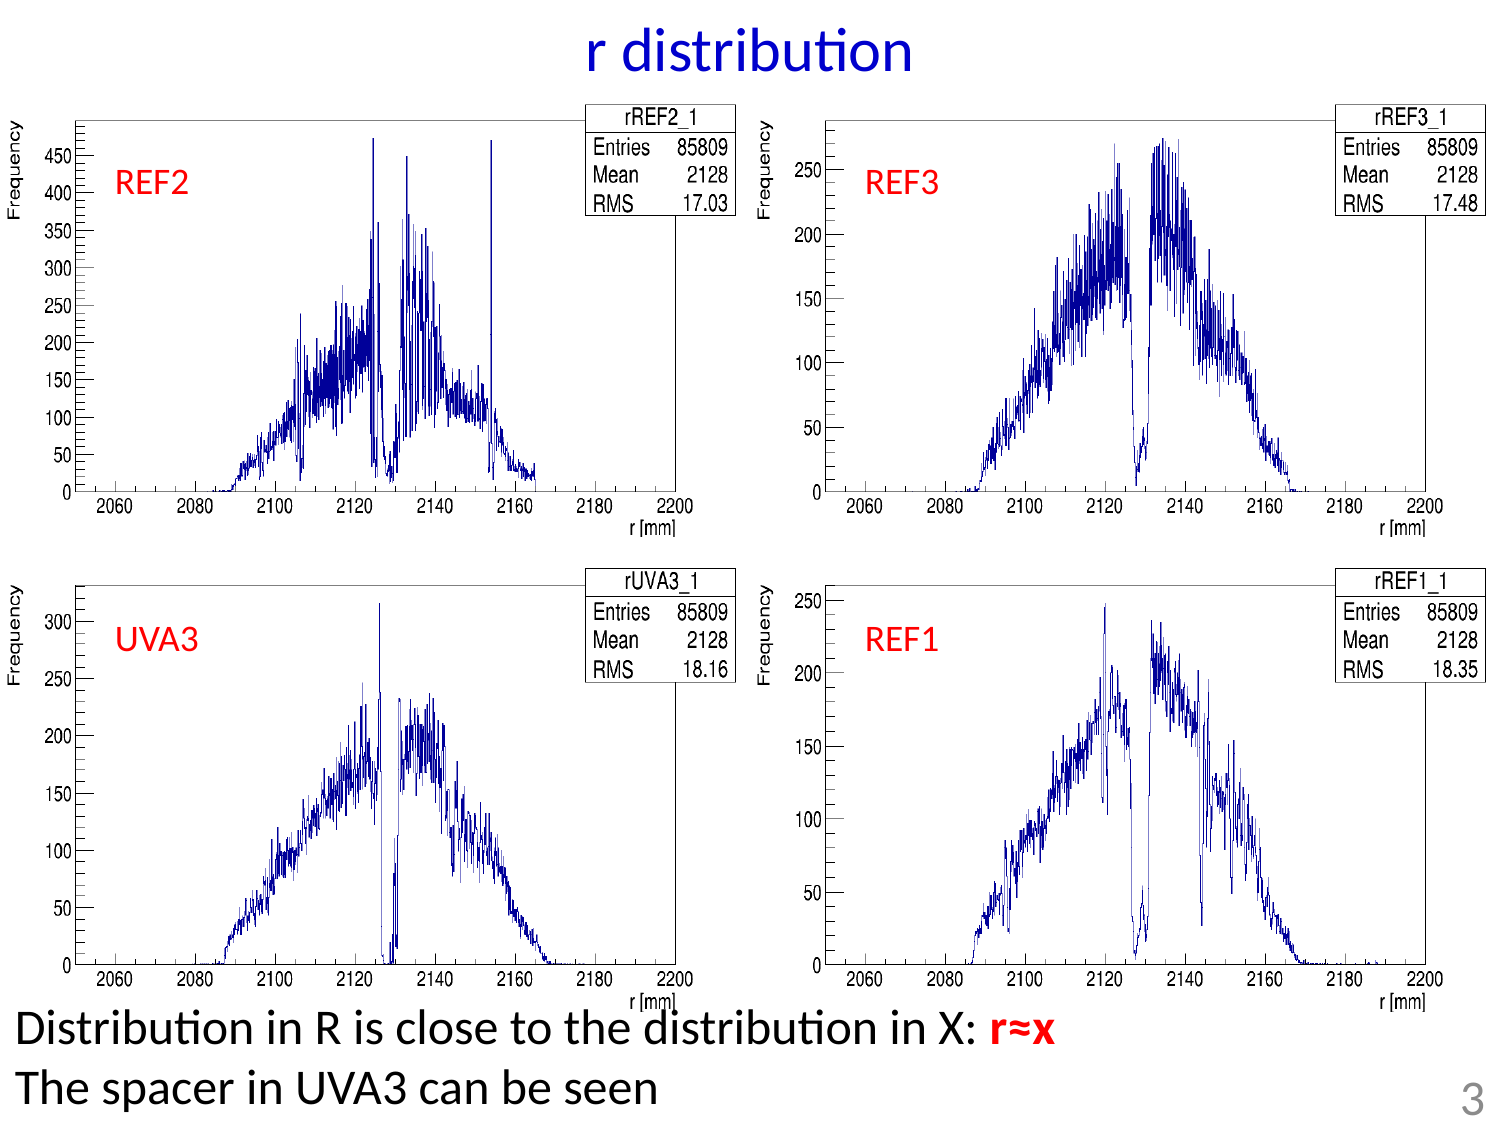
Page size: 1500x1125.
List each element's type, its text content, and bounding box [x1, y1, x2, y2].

text_box Distribution in R is close to the distribution in X: r≈x The spacer in UVA3 can be seen [0, 1020, 1313, 1123]
title r distribution [75, 0, 1425, 73]
slide_number 3 [1149, 1065, 1500, 1125]
picture [0, 74, 1500, 1012]
